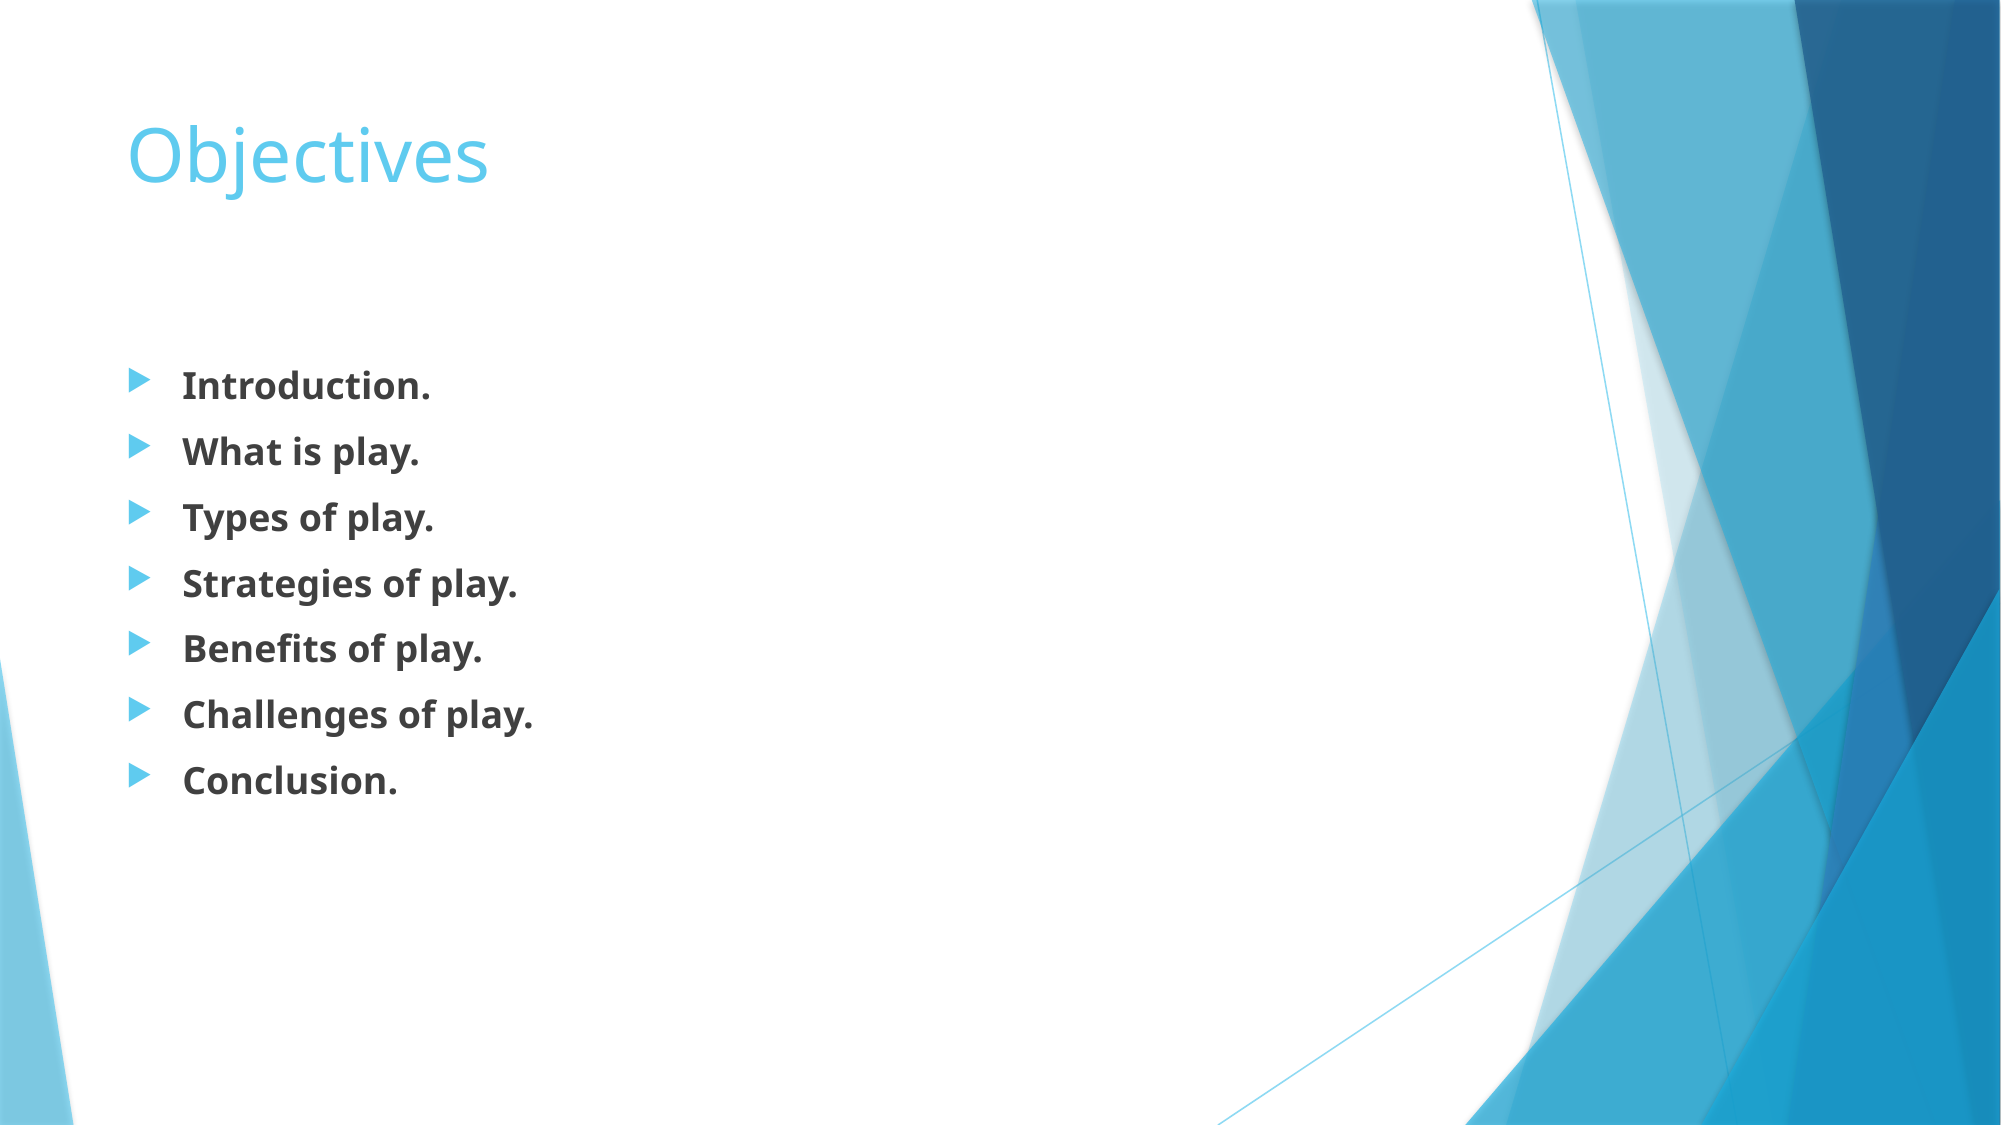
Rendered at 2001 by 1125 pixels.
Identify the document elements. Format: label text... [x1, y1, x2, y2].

title Objectives [111, 99, 1522, 317]
list Introduction. What is play. Types of play. Strategies of play. Benefits of play. Challenges of play. Conclusion. [111, 354, 1522, 992]
